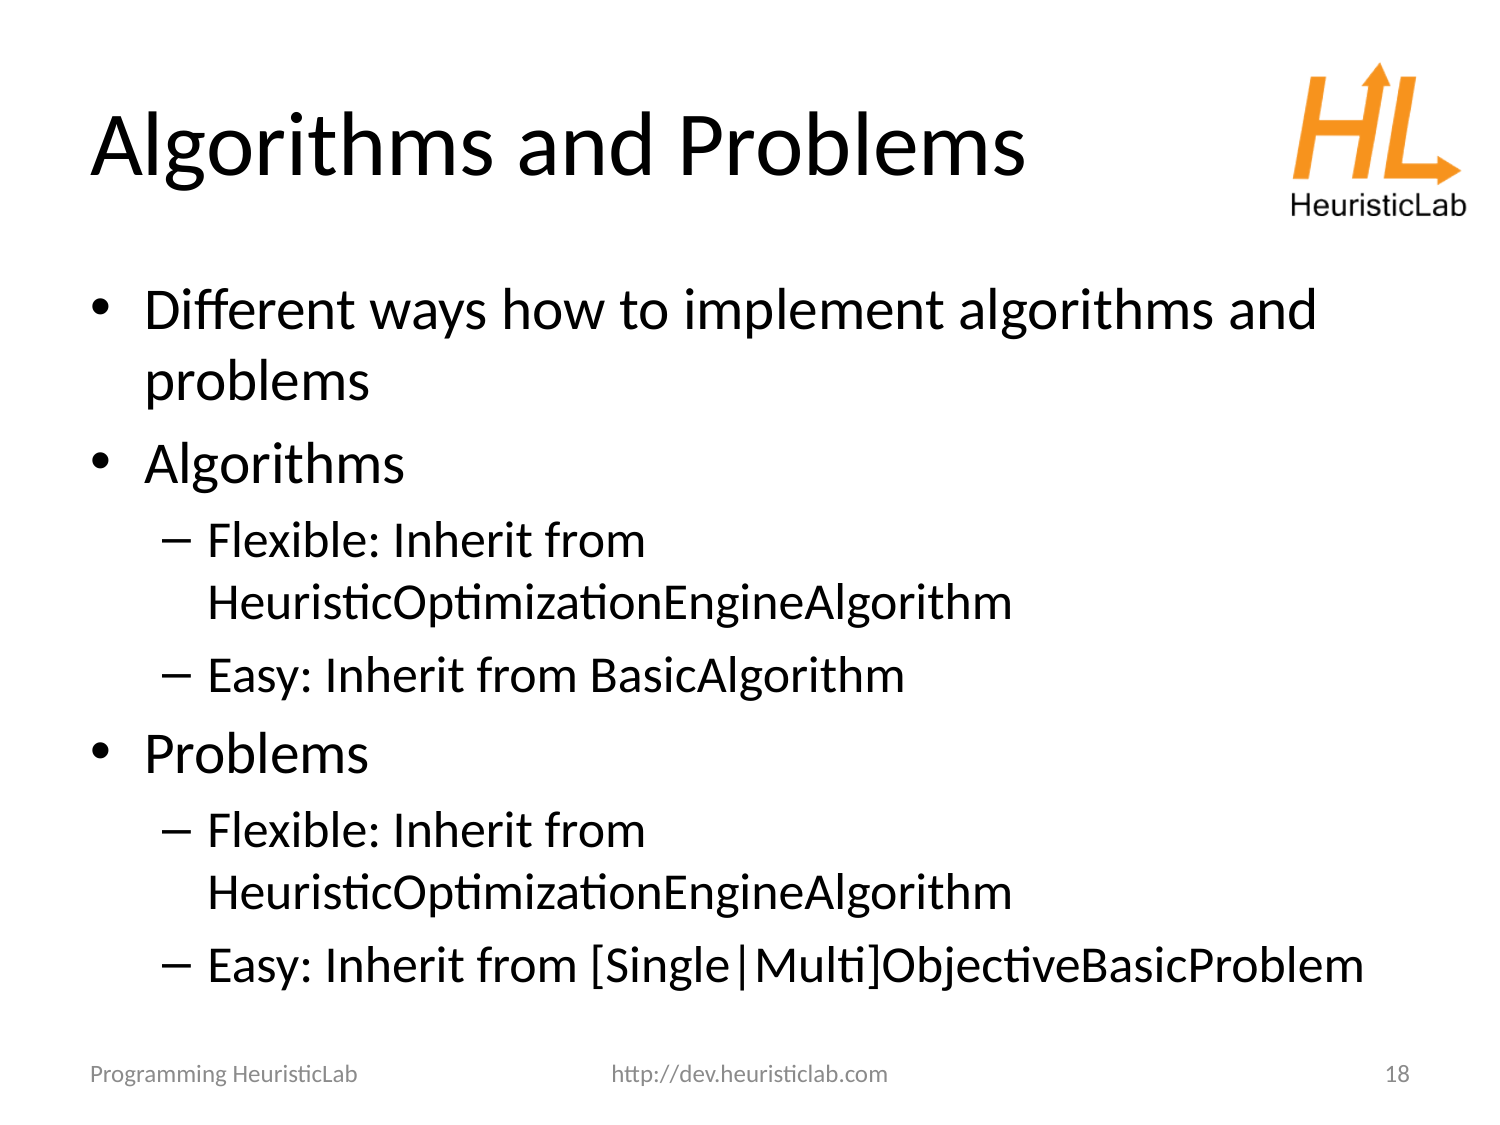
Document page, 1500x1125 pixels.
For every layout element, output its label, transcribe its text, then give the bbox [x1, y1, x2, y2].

slide_number Programming HeuristicLab [75, 1042, 425, 1103]
list Different ways how to implement algorithms and problems Algorithms Flexible: Inherit from HeuristicOptimizationEngineAlgorithm Easy: Inherit from BasicAlgorithm Problems Flexible: Inherit from HeuristicOptimizationEngineAlgorithm Easy: Inherit from [Single|Multi]ObjectiveBasicProblem [75, 262, 1425, 1005]
footer http://dev.heuristiclab.com [512, 1042, 988, 1103]
title Algorithms and Problems [75, 45, 1282, 233]
slide_number 18 [1074, 1042, 1425, 1103]
picture [1281, 27, 1474, 244]
